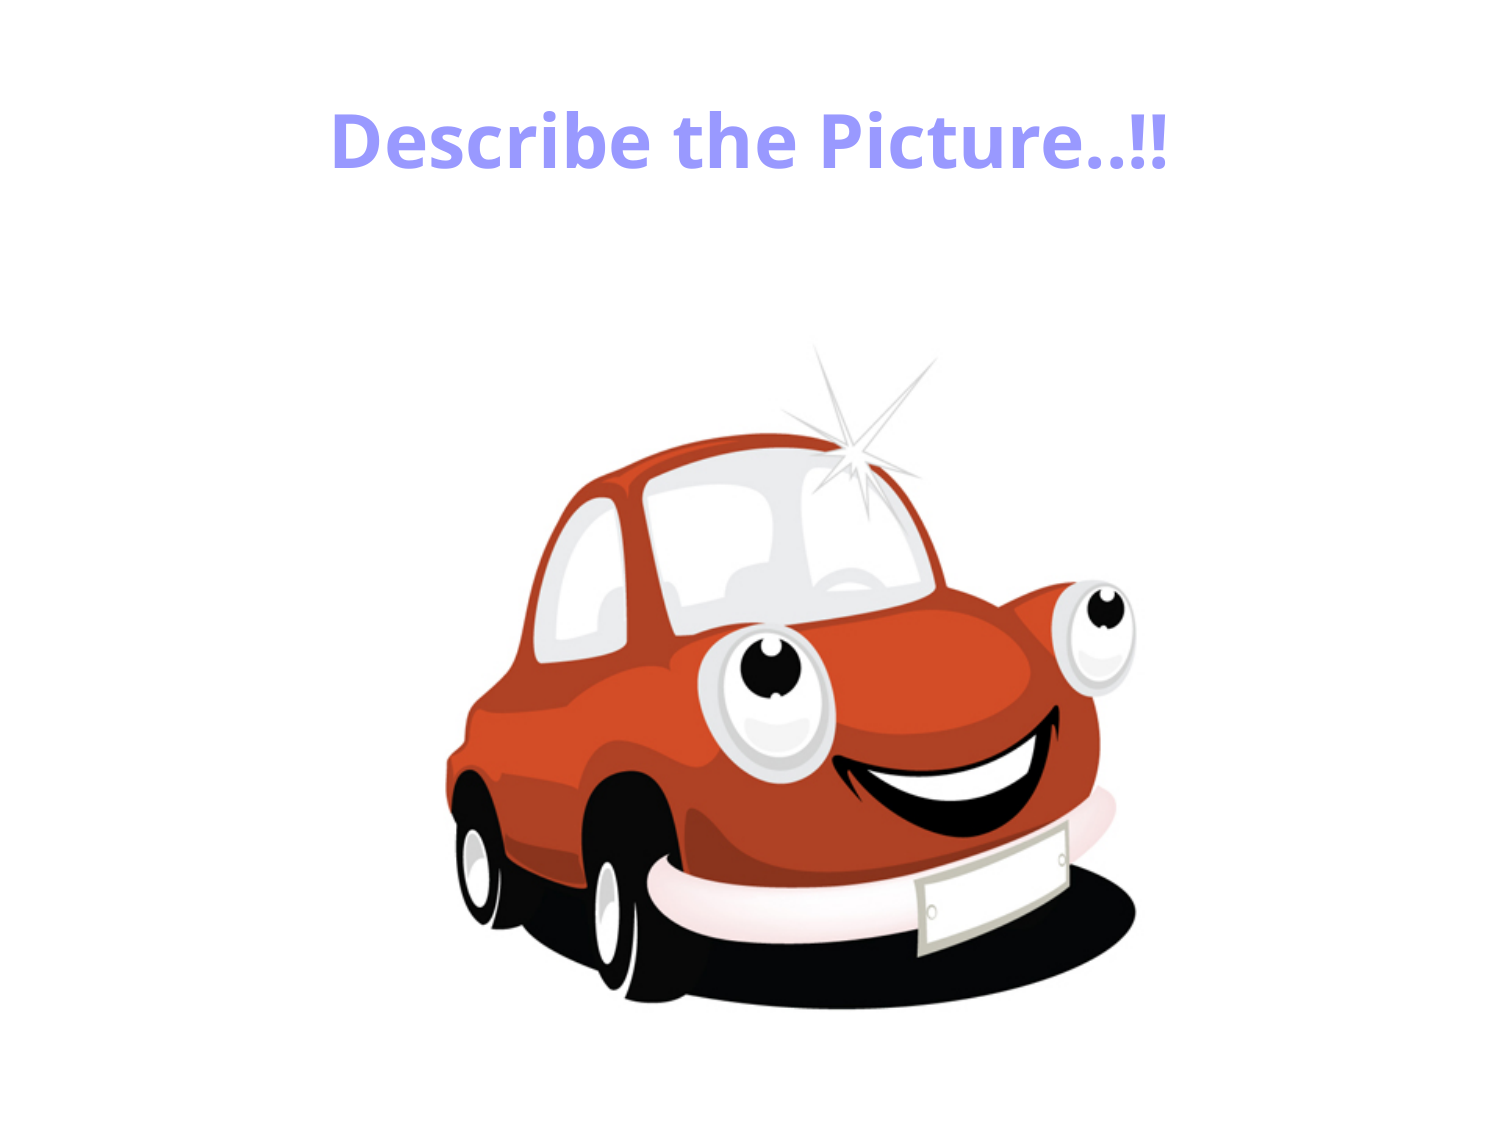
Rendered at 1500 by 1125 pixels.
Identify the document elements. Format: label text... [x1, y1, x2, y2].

picture [394, 261, 1177, 1044]
title Describe the Picture..!! [74, 44, 1426, 233]
